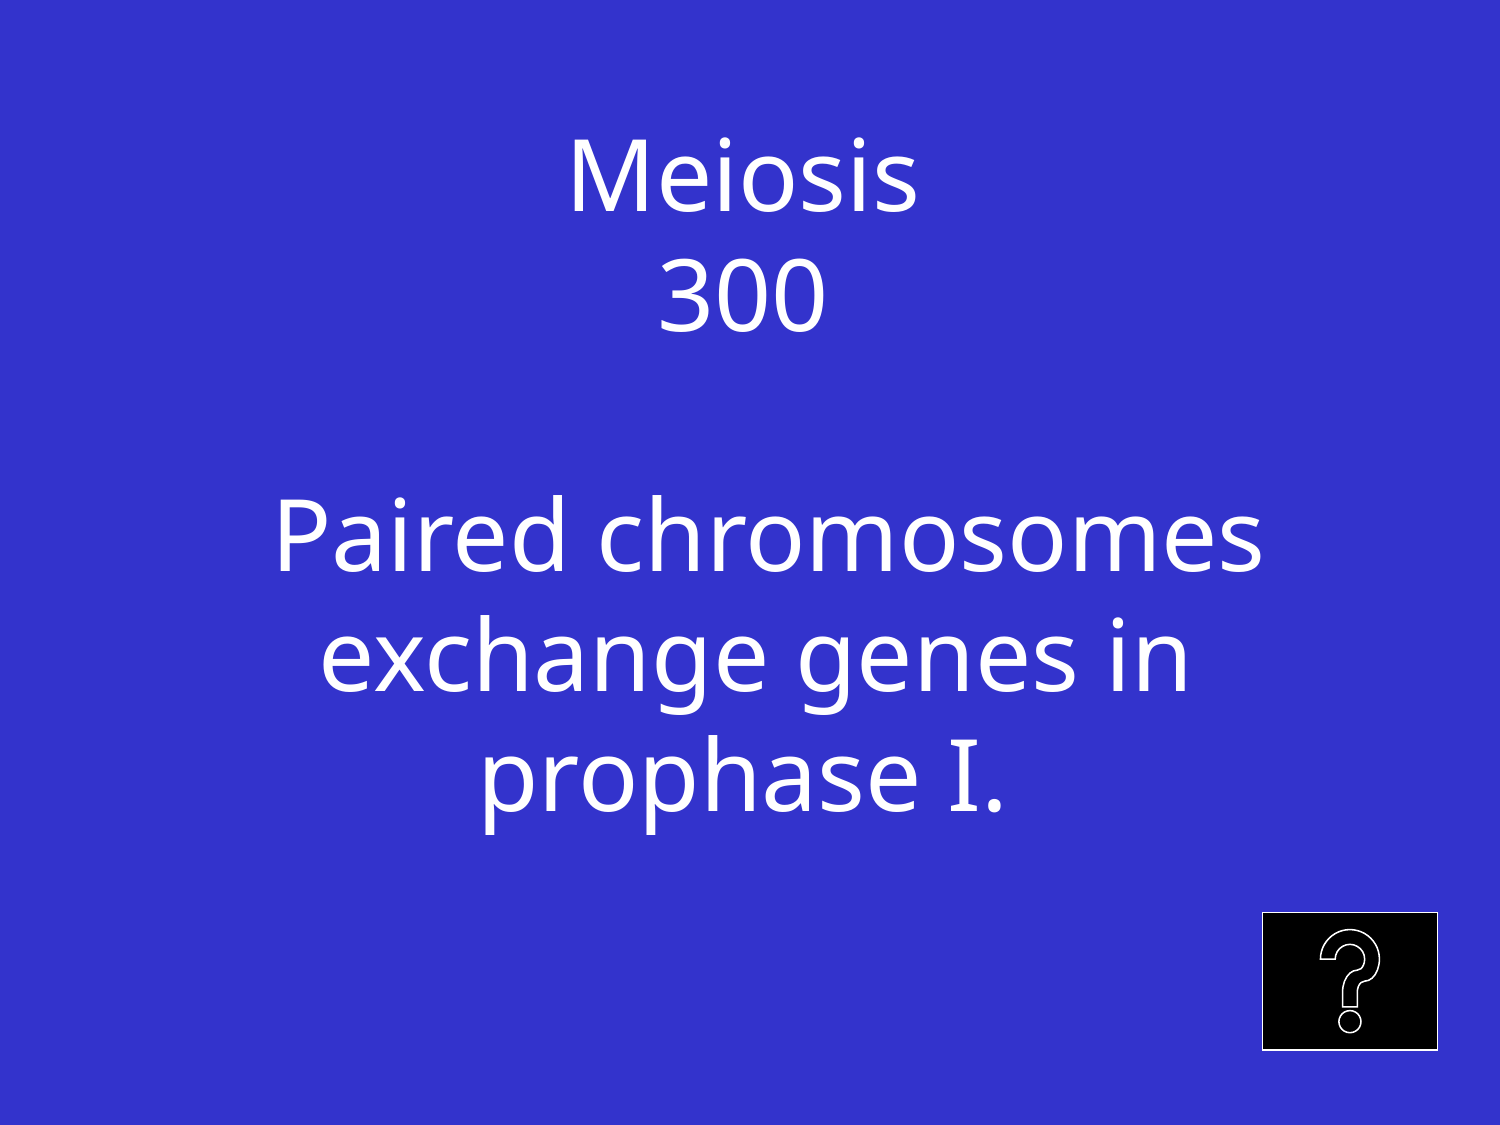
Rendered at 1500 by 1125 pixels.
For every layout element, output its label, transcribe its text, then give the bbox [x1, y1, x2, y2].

title Meiosis 300 Paired chromosomes exchange genes in prophase I. [99, 212, 1413, 851]
text_box [1262, 912, 1438, 1050]
